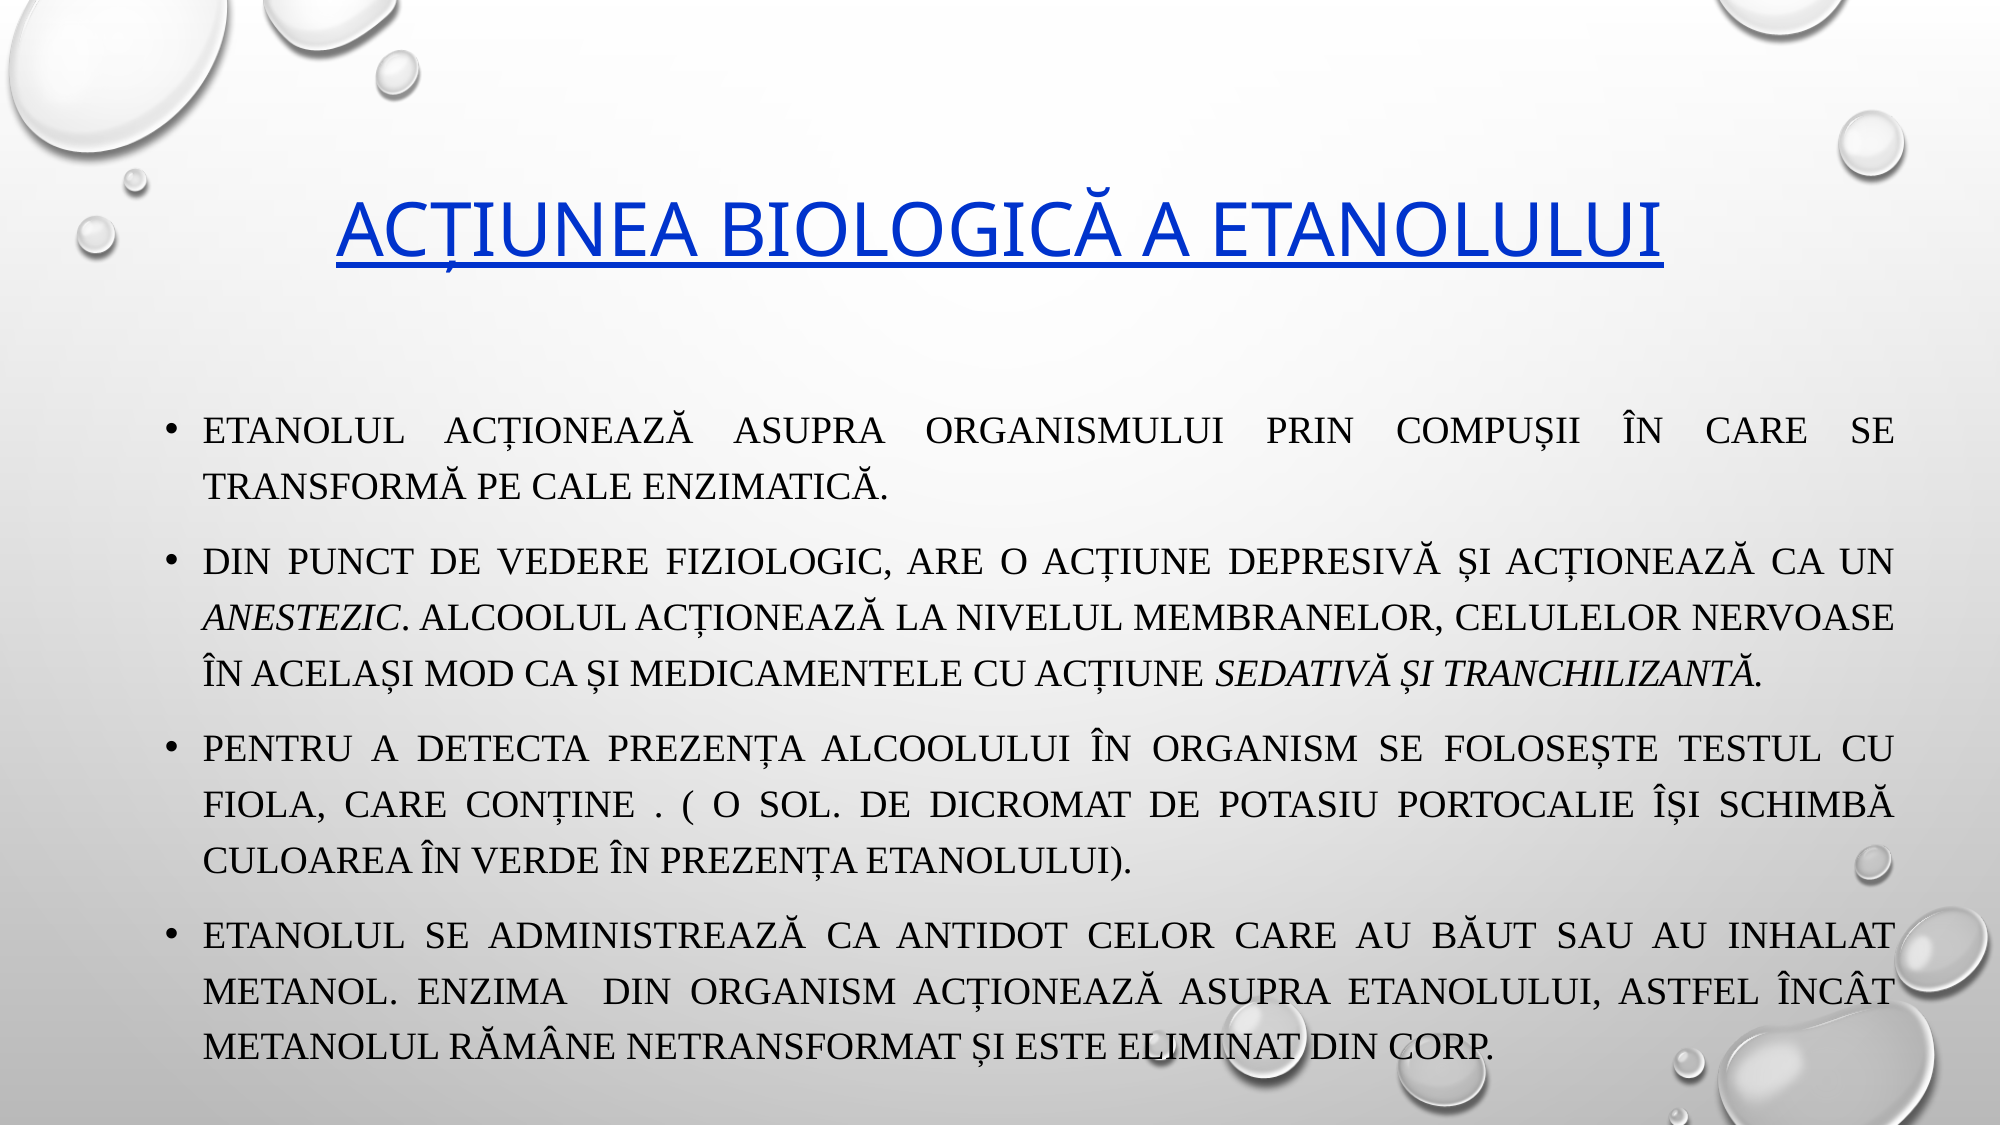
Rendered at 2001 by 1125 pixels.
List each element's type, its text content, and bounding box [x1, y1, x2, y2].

title Acțiunea biologică a etanolului [149, 101, 1851, 364]
picture [0, 0, 2000, 1125]
